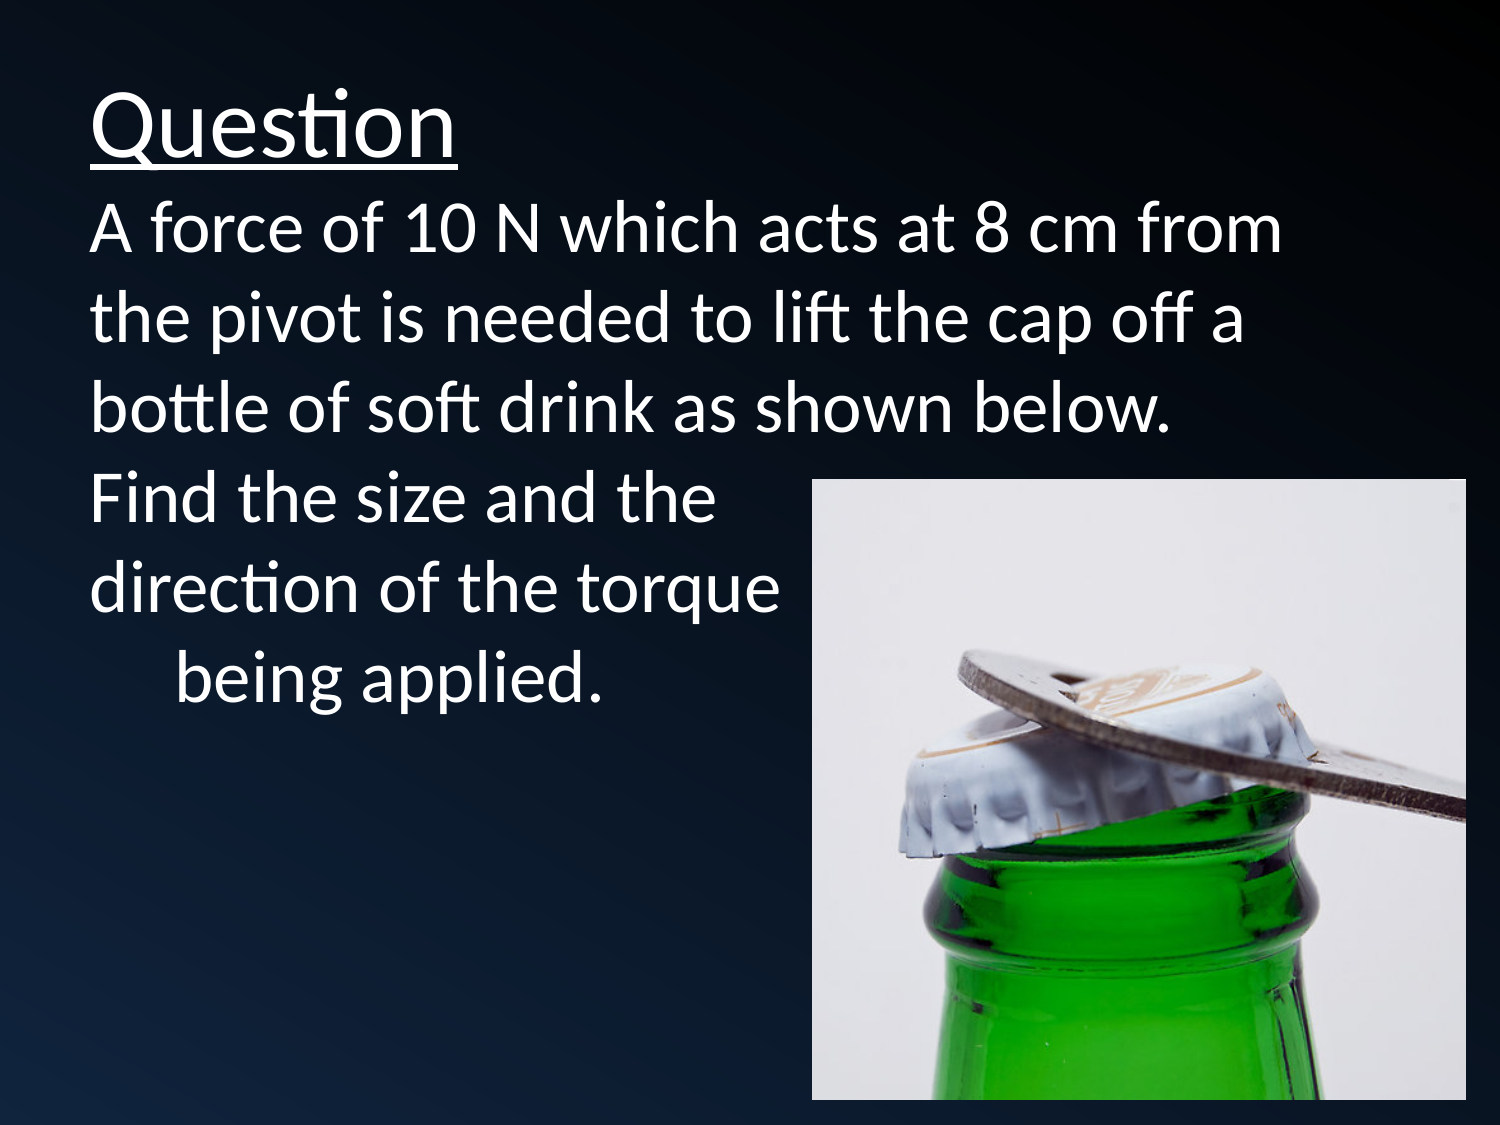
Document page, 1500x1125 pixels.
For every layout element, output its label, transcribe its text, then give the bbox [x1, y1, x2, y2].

text_box Question A force of 10 N which acts at 8 cm from the pivot is needed to lift the cap off a bottle of soft drink as shown below. Find the size and the direction of the torque being applied. [74, 50, 1413, 905]
picture [812, 479, 1466, 1101]
